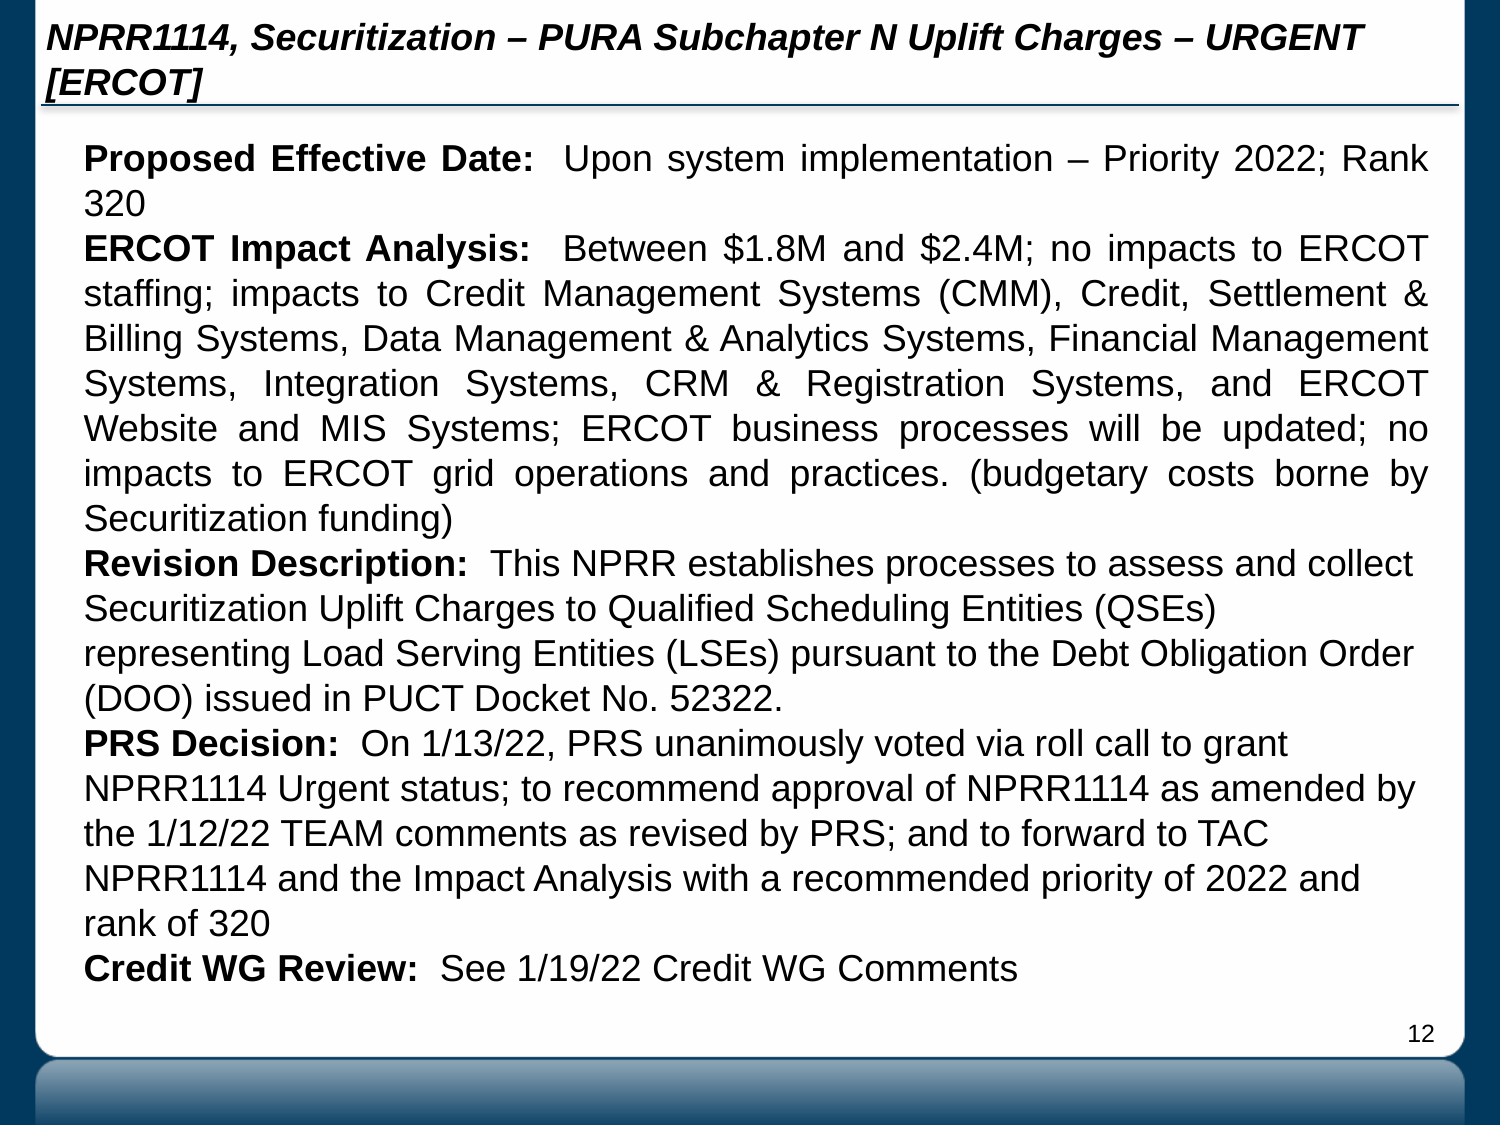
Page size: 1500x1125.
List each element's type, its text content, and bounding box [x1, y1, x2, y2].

text_box Proposed Effective Date: Upon system implementation – Priority 2022; Rank 320 ERCOT Impact Analysis: Between $1.8M and $2.4M; no impacts to ERCOT staffing; impacts to Credit Management Systems (CMM), Credit, Settlement & Billing Systems, Data Management & Analytics Systems, Financial Management Systems, Integration Systems, CRM & Registration Systems, and ERCOT Website and MIS Systems; ERCOT business processes will be updated; no impacts to ERCOT grid operations and practices. (budgetary costs borne by Securitization funding) Revision Description: This NPRR establishes processes to assess and collect Securitization Uplift Charges to Qualified Scheduling Entities (QSEs) representing Load Serving Entities (LSEs) pursuant to the Debt Obligation Order (DOO) issued in PUCT Docket No. 52322. PRS Decision: On 1/13/22, PRS unanimously voted via roll call to grant NPRR1114 Urgent status; to recommend approval of NPRR1114 as amended by the 1/12/22 TEAM comments as revised by PRS; and to forward to TAC NPRR1114 and the Impact Analysis with a recommended priority of 2022 and rank of 320 Credit WG Review: See 1/19/22 Credit WG Comments [31, 126, 1444, 997]
picture [35, 0, 1465, 1125]
title NPRR1114, Securitization – PURA Subchapter N Uplift Charges – URGENT [ERCOT] [31, 20, 1464, 97]
